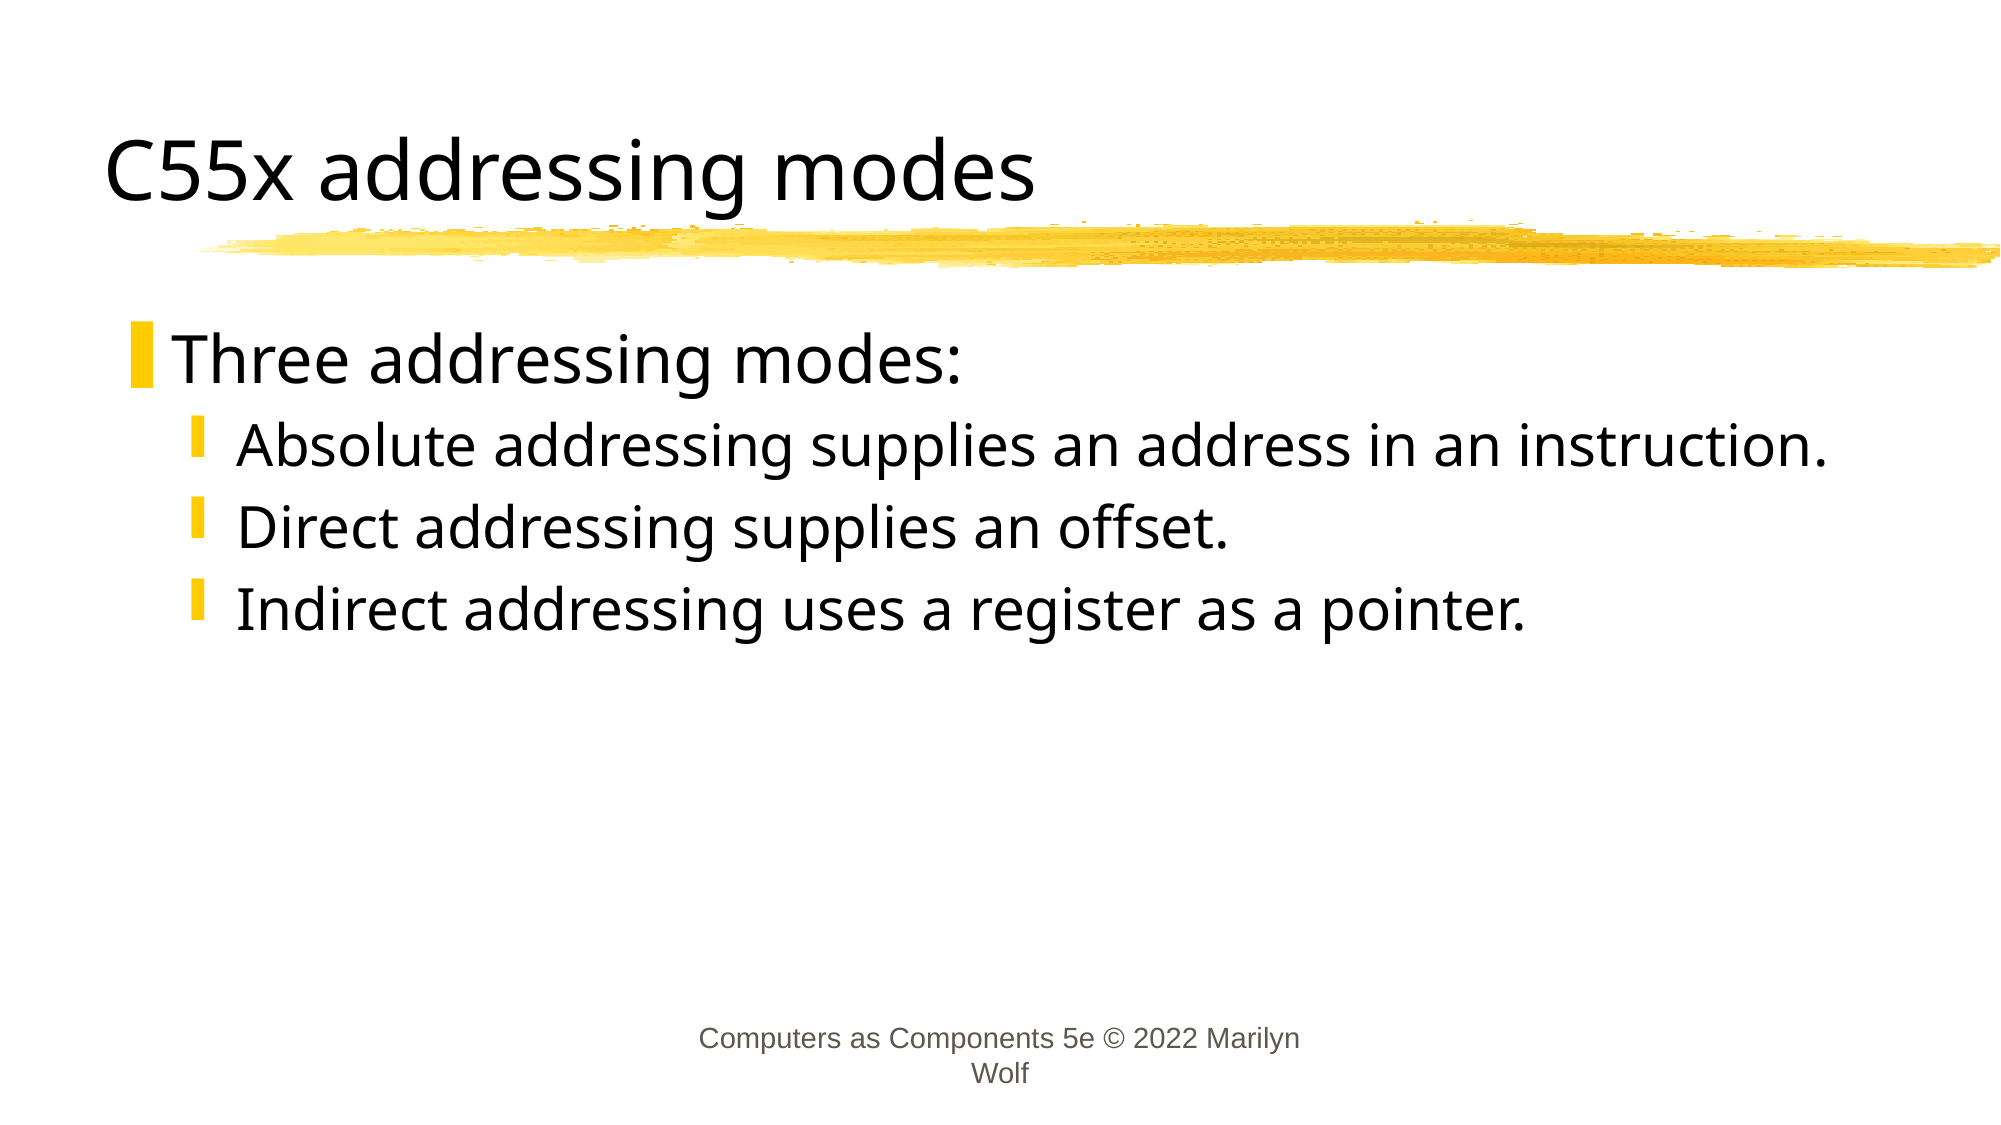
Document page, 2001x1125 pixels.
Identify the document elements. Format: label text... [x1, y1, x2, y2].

title C55x addressing modes [88, 37, 1790, 226]
list Three addressing modes: Absolute addressing supplies an address in an instruction. Direct addressing supplies an offset. Indirect addressing uses a register as a pointer. [99, 309, 1890, 994]
footer Computers as Components 5e © 2022 Marilyn Wolf [683, 1021, 1317, 1098]
picture [200, 215, 2000, 279]
